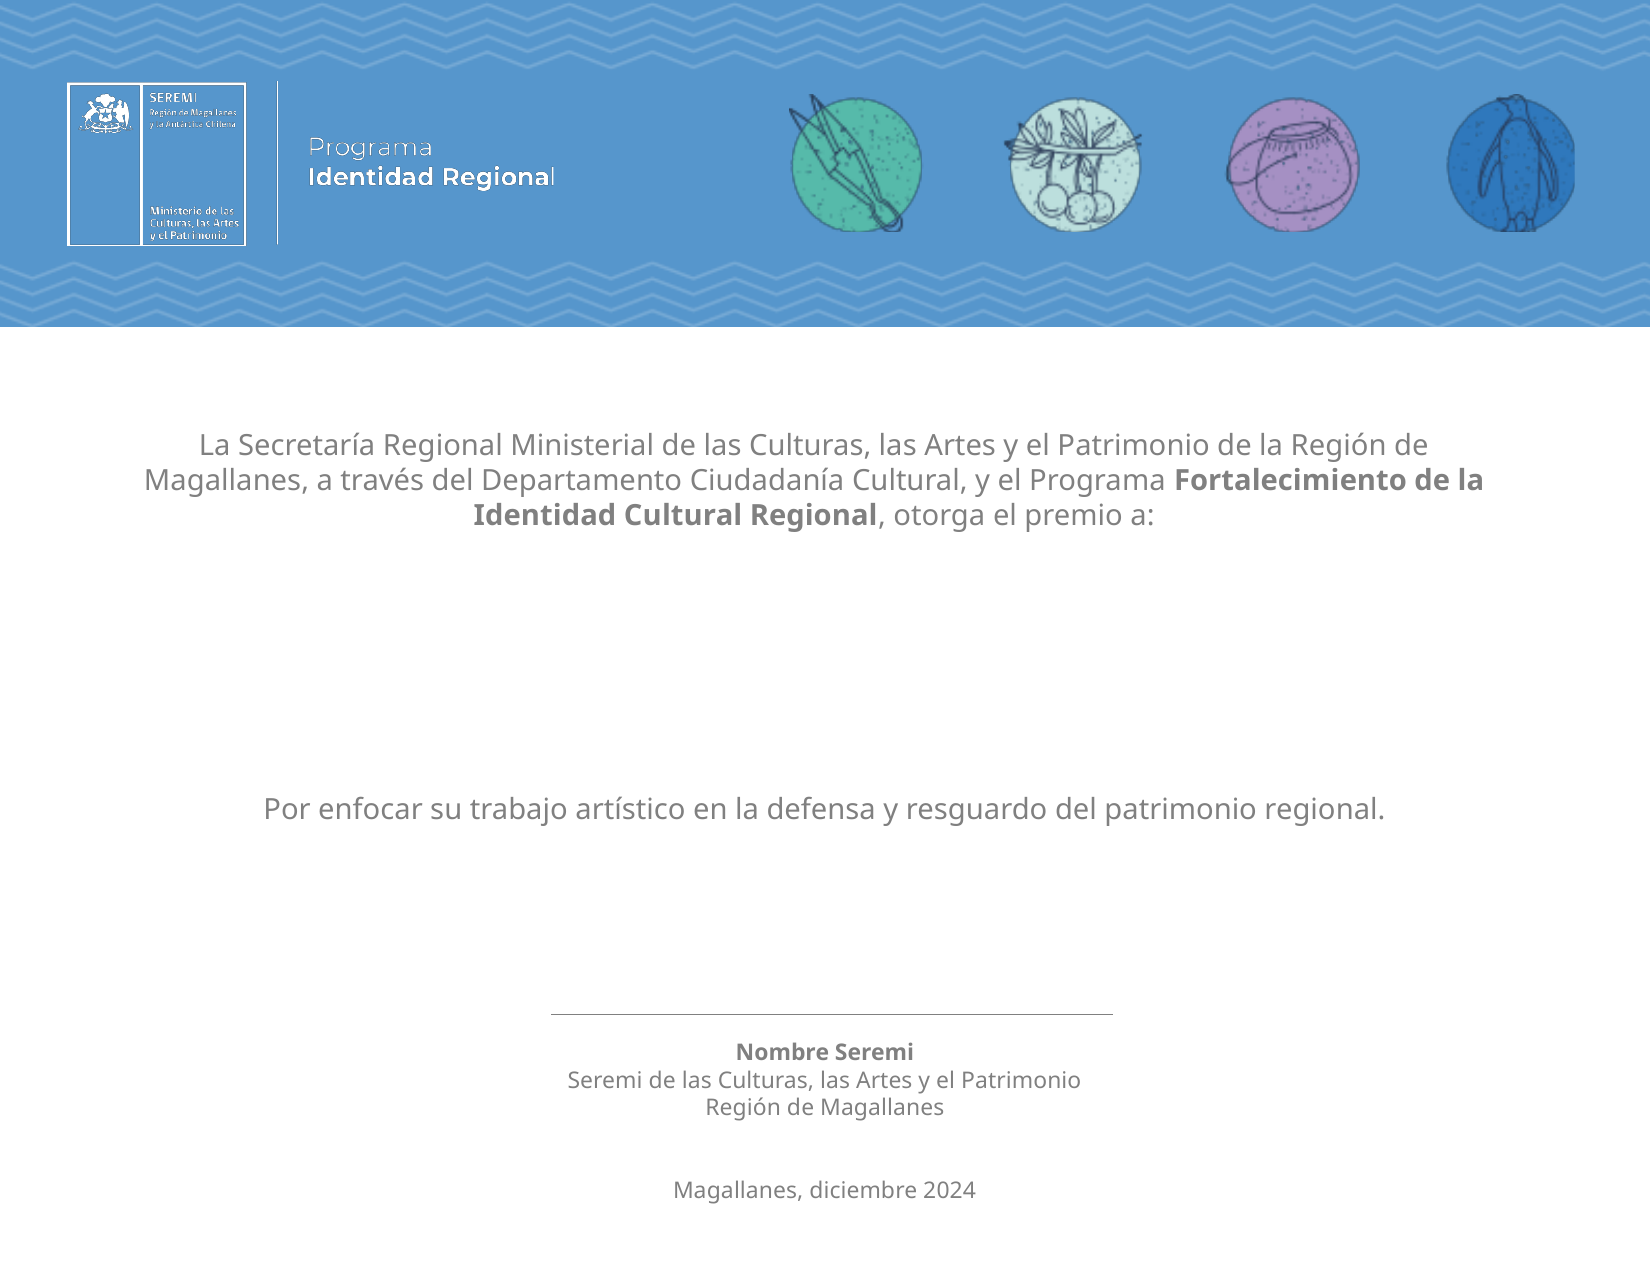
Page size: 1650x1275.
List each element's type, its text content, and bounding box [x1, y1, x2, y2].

text_box La Secretaría Regional Ministerial de las Culturas, las Artes y el Patrimonio de la Región de Magallanes, a través del Departamento Ciudadanía Cultural, y el Programa Fortalecimiento de la Identidad Cultural Regional, otorga el premio a: [120, 418, 1508, 539]
text_box Por enfocar su trabajo artístico en la defensa y resguardo del patrimonio regional. [120, 783, 1530, 833]
text_box Nombre Seremi Seremi de las Culturas, las Artes y el Patrimonio Región de Magallanes Magallanes, diciembre 2024 [0, 1030, 1650, 1210]
